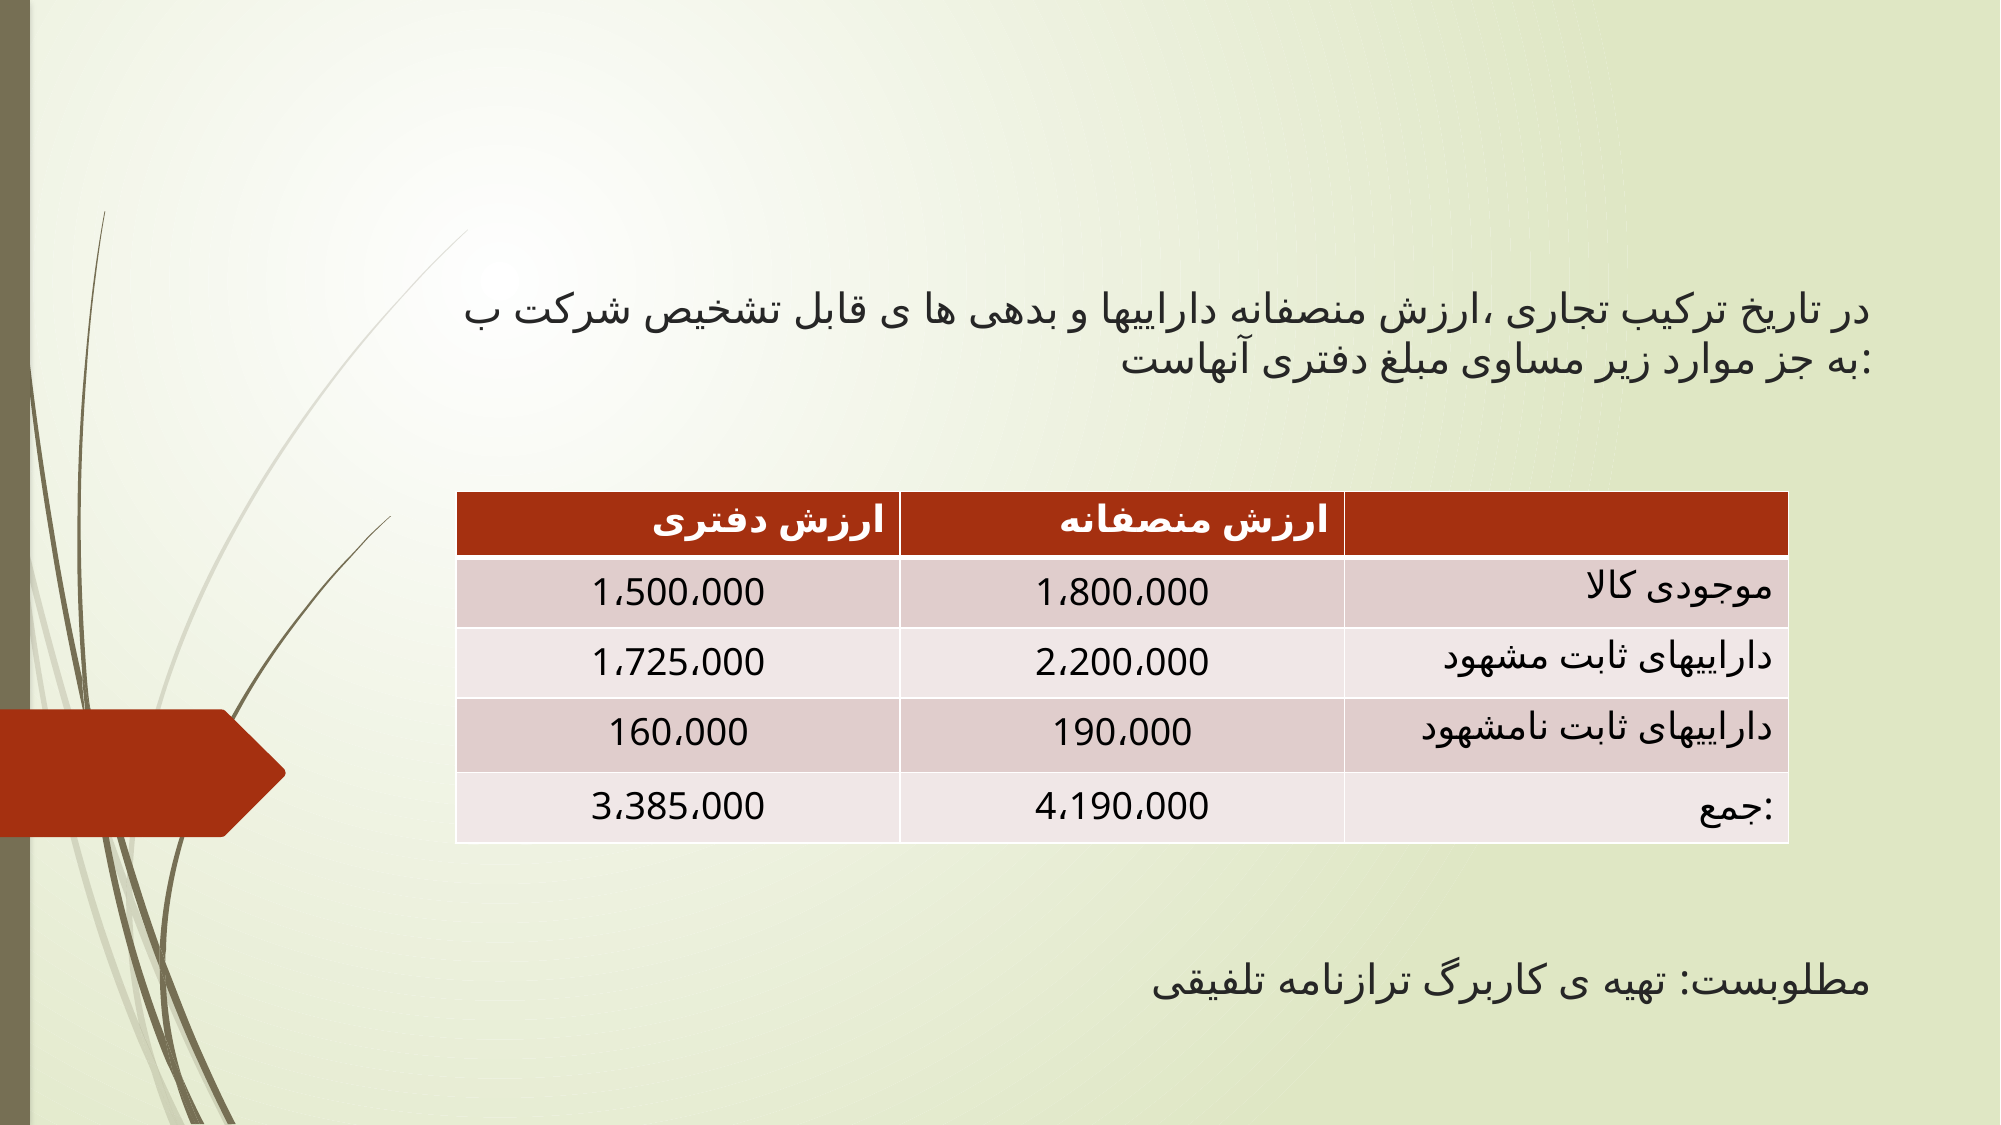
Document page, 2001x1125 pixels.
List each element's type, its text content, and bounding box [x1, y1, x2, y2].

table_cell داراییهای ثابت مشهود [1345, 629, 1788, 697]
table_cell 190،000 [901, 699, 1344, 772]
title در تاریخ ترکیب تجاری ،ارزش منصفانه داراییها و بدهی ها ی قابل تشخیص شرکت ب به جز موارد زیر مساوی مبلغ دفتری آنهاست: [424, 168, 1888, 390]
table_cell 1،725،000 [457, 629, 899, 697]
table_cell جمع: [1345, 773, 1788, 842]
table_cell 2،200،000 [901, 629, 1344, 697]
table_cell داراییهای ثابت نامشهود [1345, 699, 1788, 772]
table_header ارزش دفتری [457, 492, 899, 555]
table_cell 160،000 [457, 699, 899, 772]
table_header ارزش منصفانه [901, 492, 1344, 555]
table_cell 4،190،000 [901, 773, 1344, 842]
table_cell موجودی کالا [1345, 560, 1788, 627]
table_cell 1،500،000 [457, 560, 899, 627]
text_box مطلوبست: تهیه ی کاربرگ ترازنامه تلفیقی [424, 873, 1888, 1019]
table_cell 3،385،000 [457, 773, 899, 842]
table_header [1345, 492, 1788, 555]
table_cell 1،800،000 [901, 560, 1344, 627]
